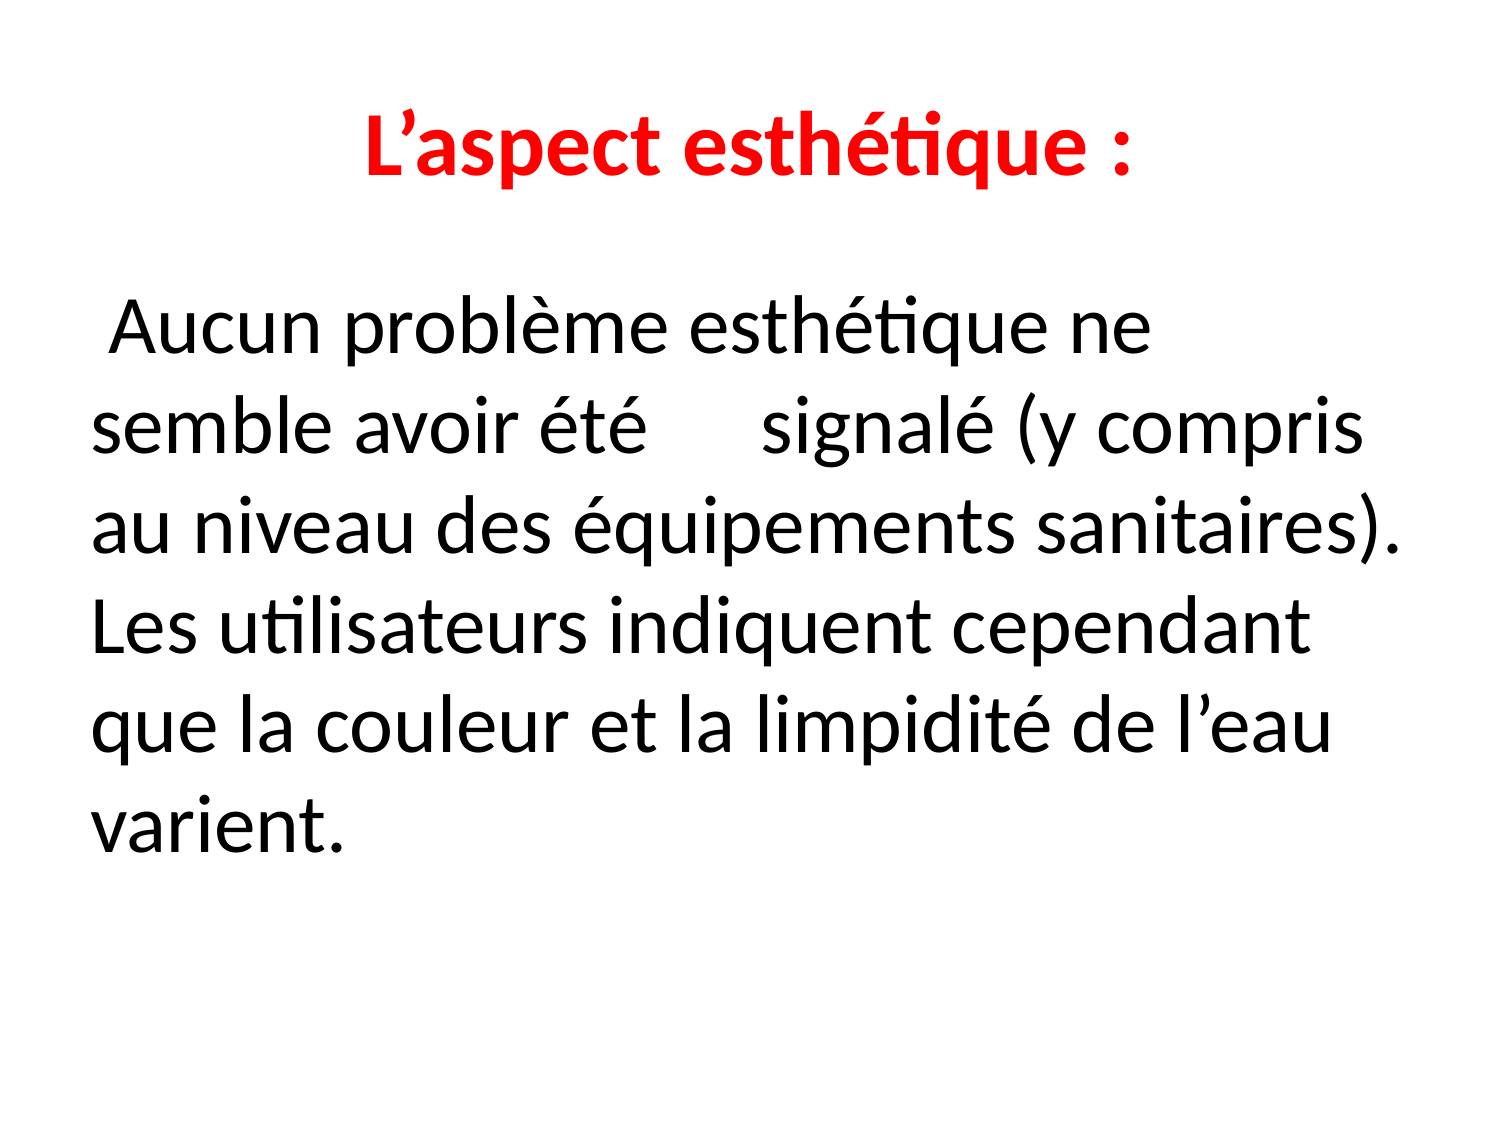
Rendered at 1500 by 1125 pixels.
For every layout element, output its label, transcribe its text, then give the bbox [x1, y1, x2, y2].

title L’aspect esthétique : [75, 45, 1425, 233]
list Aucun problème esthétique ne semble avoir été signalé (y compris au niveau des équipements sanitaires). Les utilisateurs indiquent cependant que la couleur et la limpidité de l’eau varient. [75, 262, 1425, 1005]
